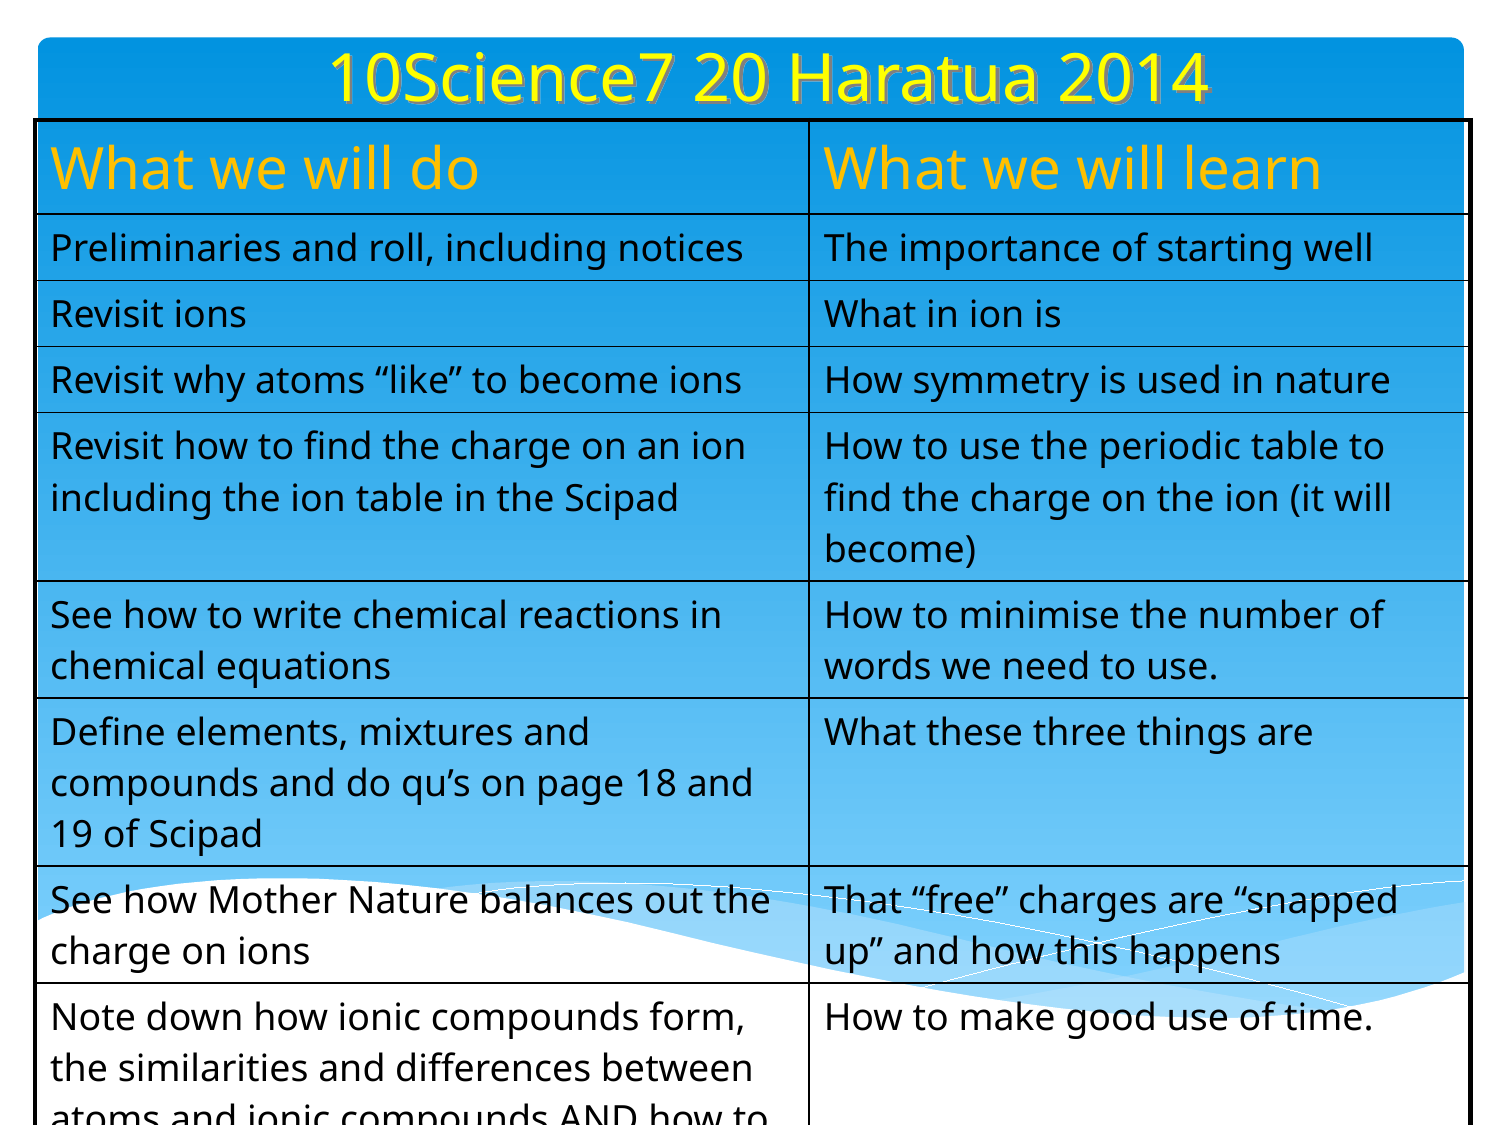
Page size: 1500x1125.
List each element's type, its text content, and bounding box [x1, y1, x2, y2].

table_cell Define elements, mixtures and compounds and do qu’s on page 18 and 19 of Scipad [37, 699, 808, 865]
table_cell That “free” charges are “snapped up” and how this happens [810, 867, 1468, 982]
table_cell How symmetry is used in nature [810, 347, 1468, 412]
table_cell See how to write chemical reactions in chemical equations [37, 582, 808, 697]
table_cell How to make good use of time. [810, 984, 1468, 1125]
table_header What we will do [37, 122, 808, 213]
table_cell The importance of starting well [810, 215, 1468, 280]
table_cell How to minimise the number of words we need to use. [810, 582, 1468, 697]
table_cell Revisit ions [37, 281, 808, 346]
table_header What we will learn [810, 122, 1468, 213]
table_cell Revisit why atoms “like” to become ions [37, 347, 808, 412]
table_cell What in ion is [810, 281, 1468, 346]
text_box 10Science7 20 Haratua 2014 [162, 24, 1375, 118]
table_cell How to use the periodic table to find the charge on the ion (it will become) [810, 413, 1468, 580]
table_cell What these three things are [810, 699, 1468, 865]
table_cell Note down how ionic compounds form, the similarities and differences between atoms and ionic compounds AND how to predict the formula for an ionic compound. Use the “bricks” to help us get there. [37, 984, 808, 1125]
table_cell Preliminaries and roll, including notices [37, 215, 808, 280]
table_cell Revisit how to find the charge on an ion including the ion table in the Scipad [37, 413, 808, 580]
table_cell See how Mother Nature balances out the charge on ions [37, 867, 808, 982]
